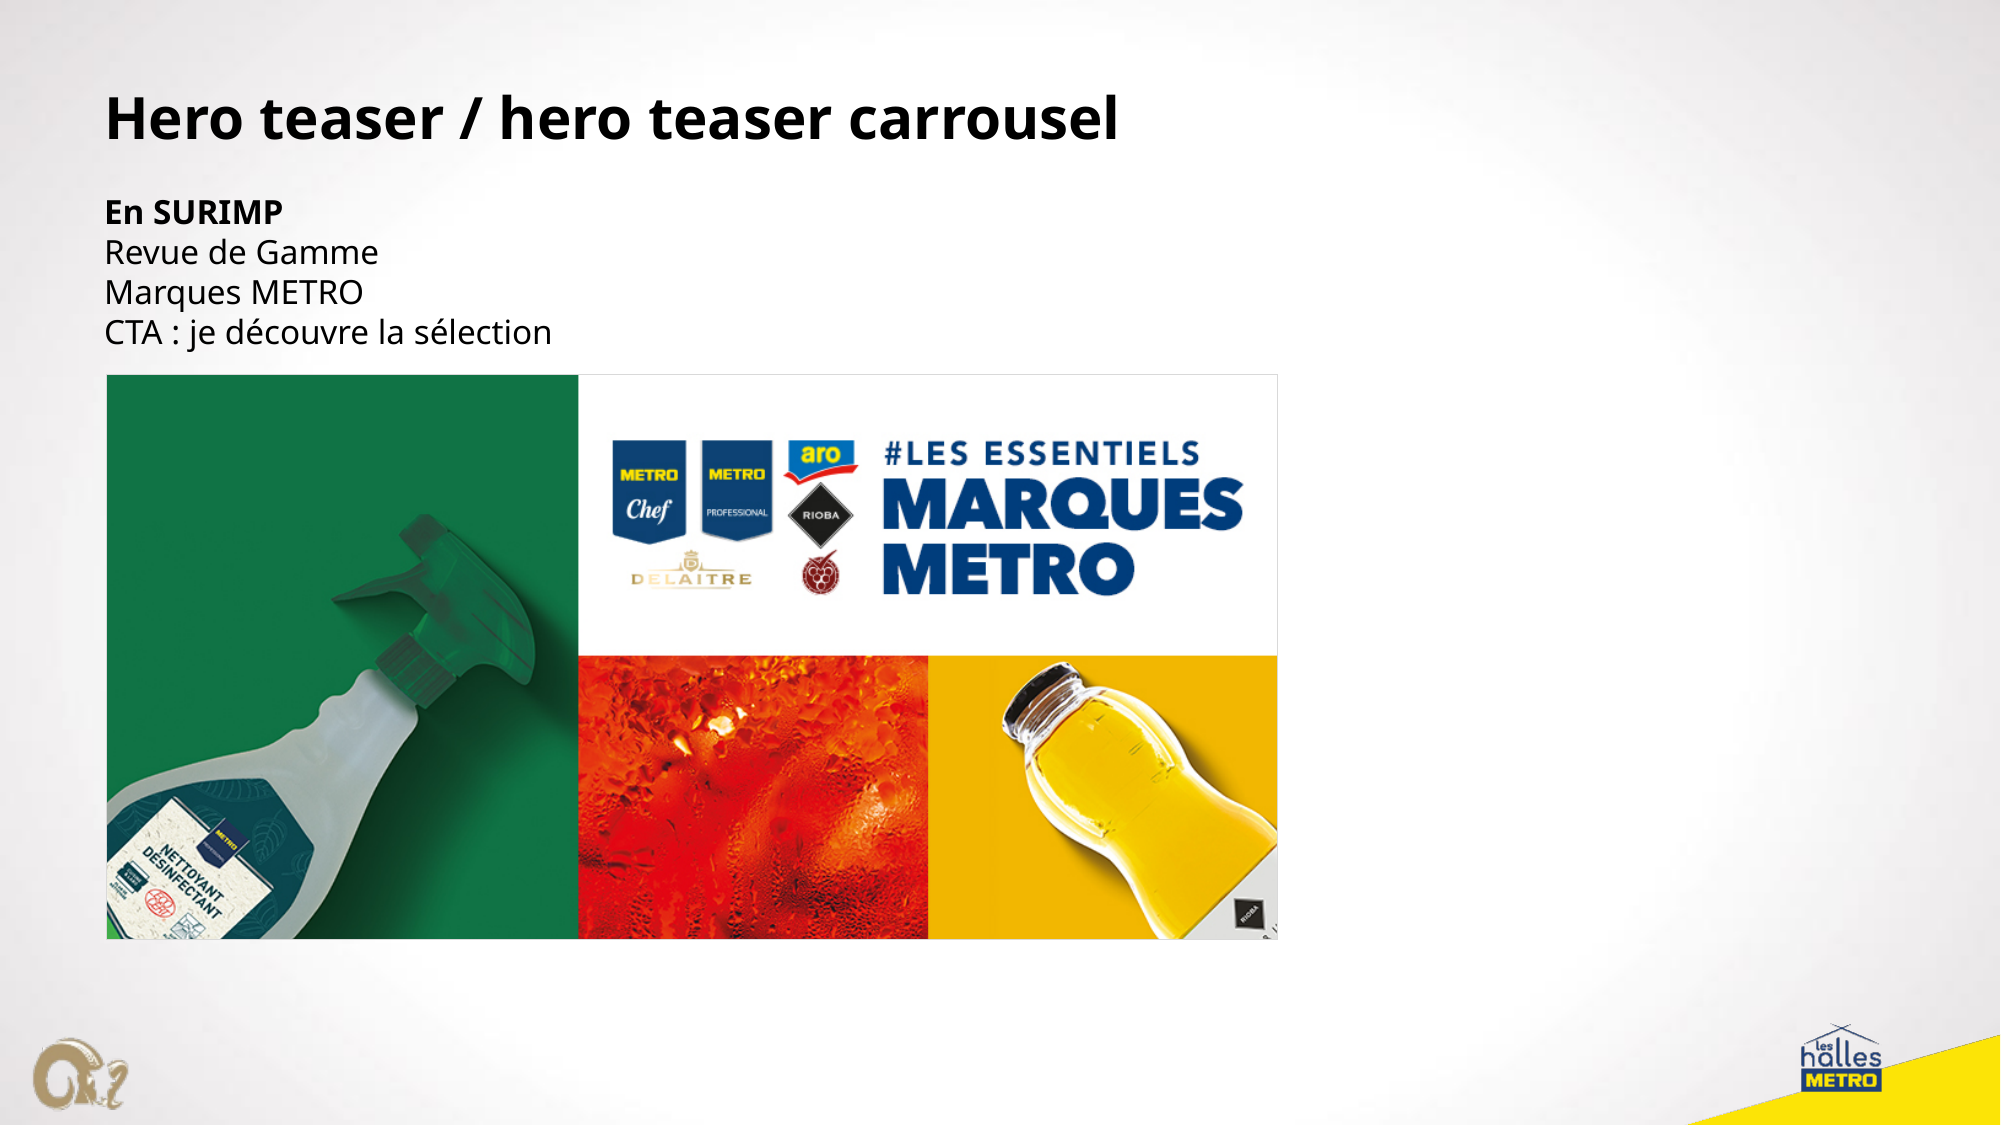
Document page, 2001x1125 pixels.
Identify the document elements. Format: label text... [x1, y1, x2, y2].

picture [0, 0, 2001, 1125]
text_box Hero teaser / hero teaser carrousel En SURIMP Revue de Gamme Marques METRO CTA : je découvre la sélection [89, 73, 1804, 438]
